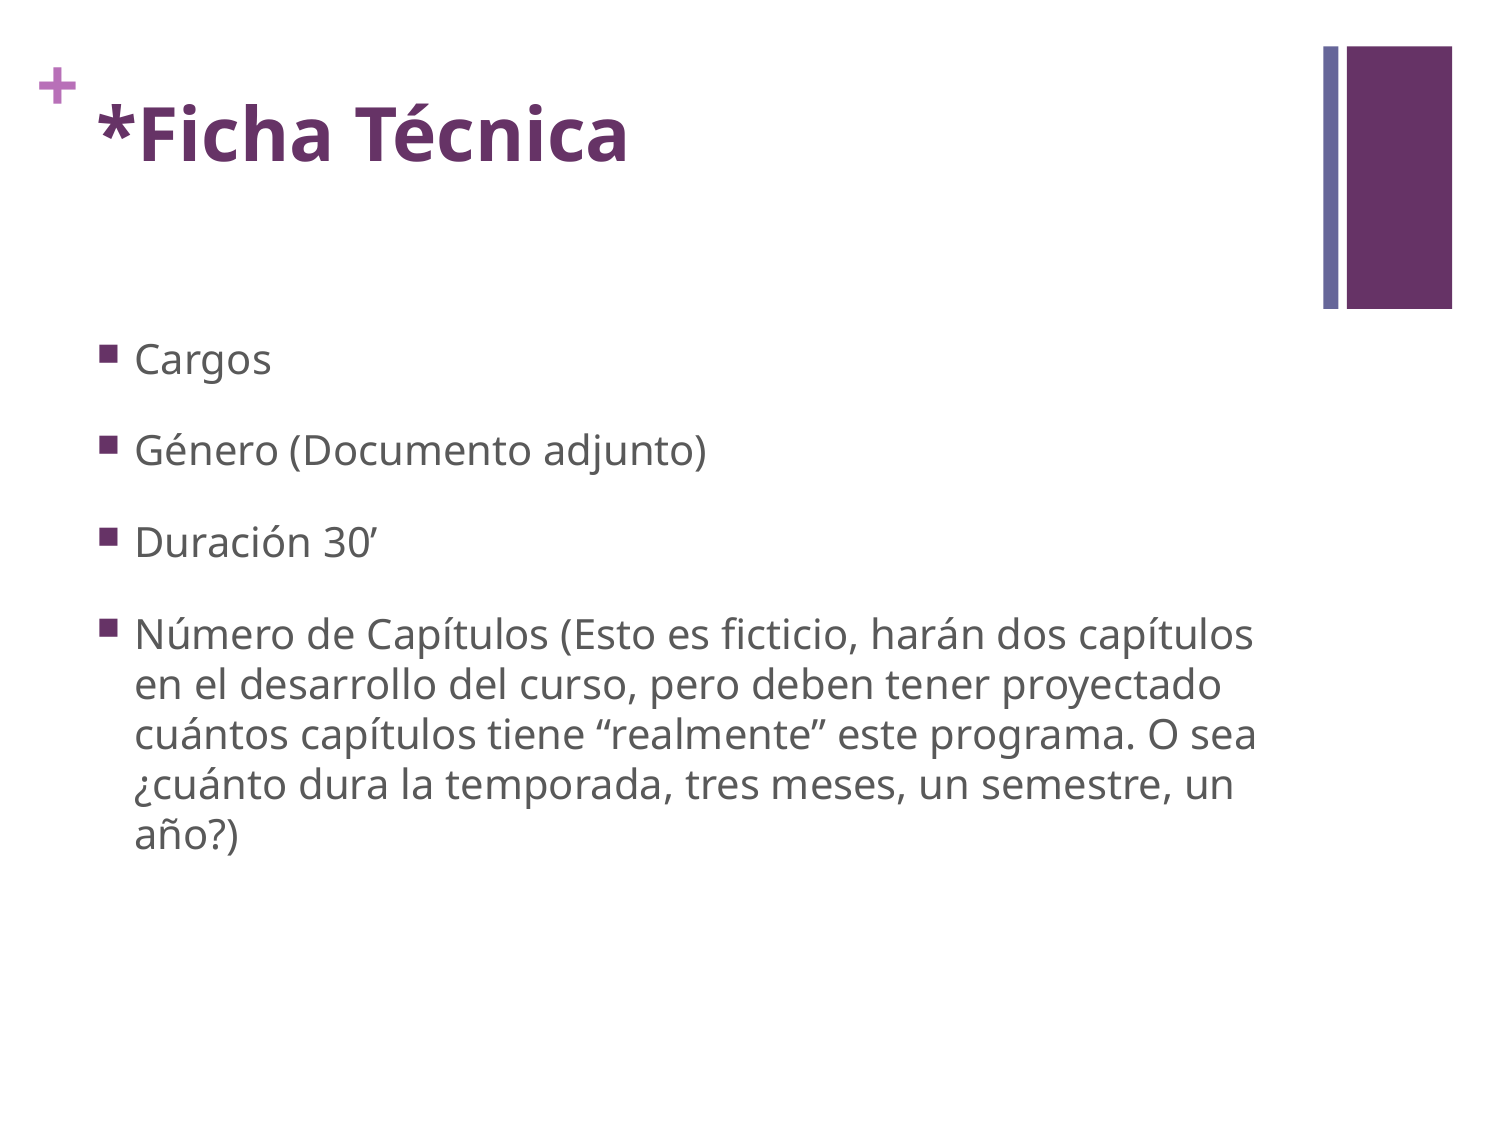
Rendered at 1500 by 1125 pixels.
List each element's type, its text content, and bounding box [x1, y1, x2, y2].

title *Ficha Técnica [81, 79, 1322, 263]
list Cargos Género (Documento adjunto) Duración 30’ Número de Capítulos (Esto es ficticio, harán dos capítulos en el desarrollo del curso, pero deben tener proyectado cuántos capítulos tiene “realmente” este programa. O sea ¿cuánto dura la temporada, tres meses, un semestre, un año?) [81, 324, 1322, 1005]
